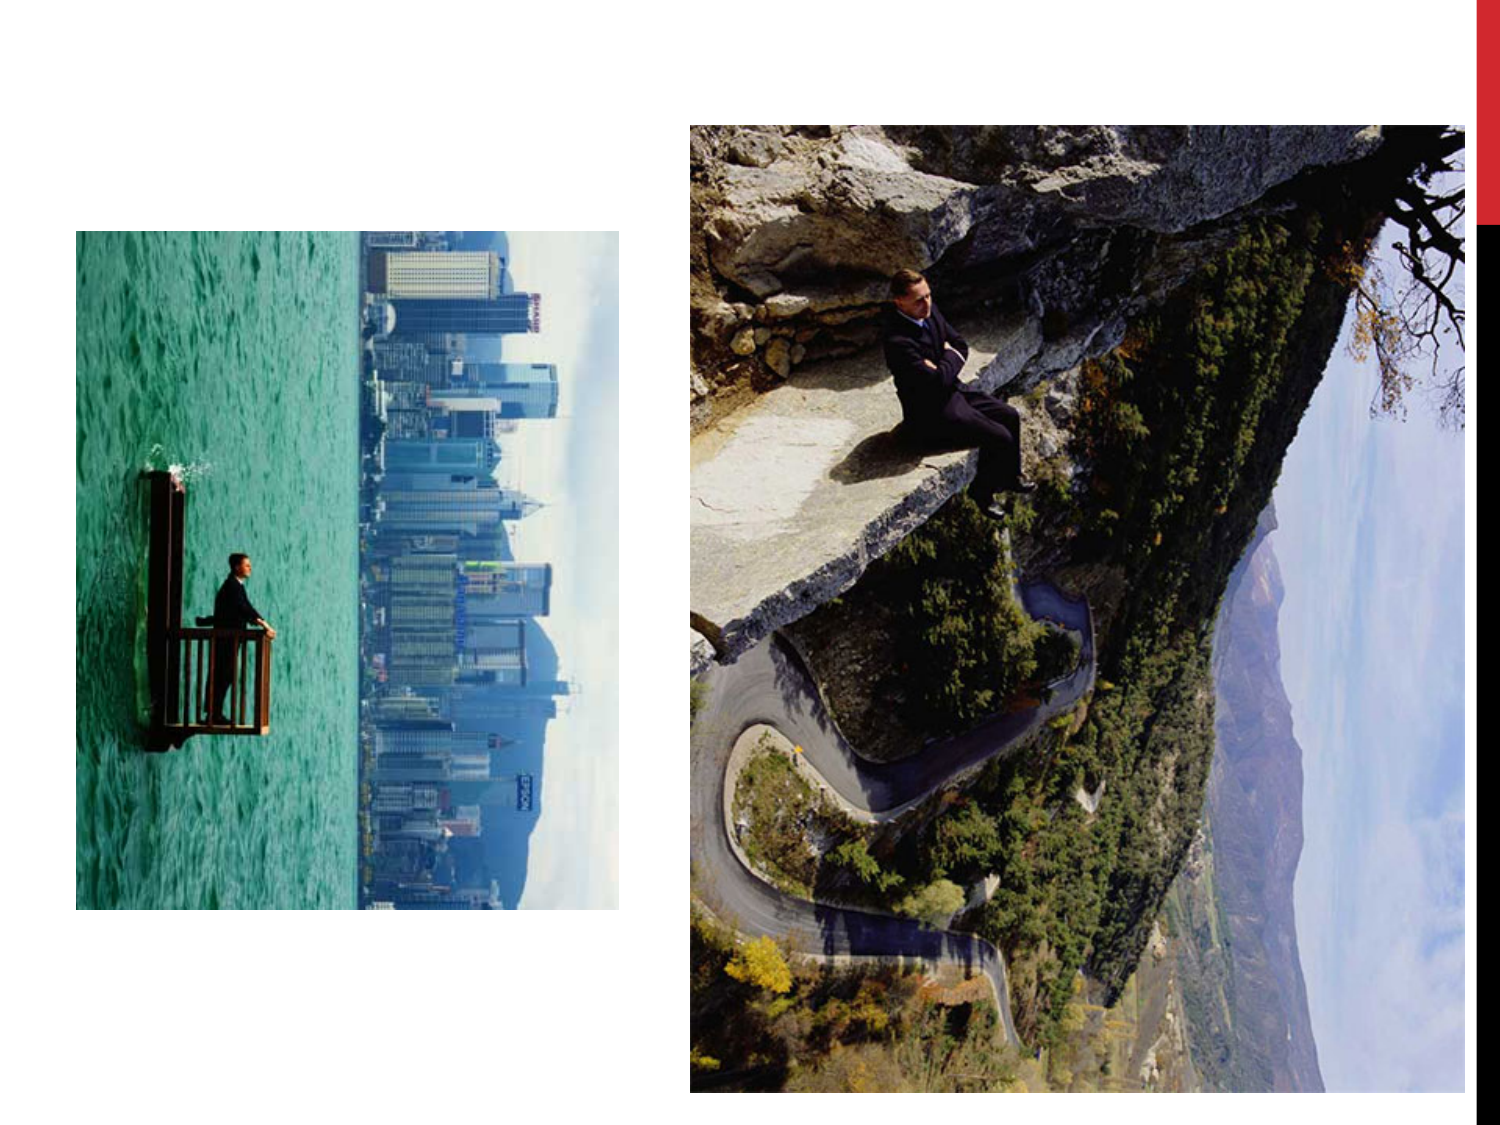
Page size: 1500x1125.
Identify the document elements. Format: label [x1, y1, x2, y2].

picture [690, 124, 1465, 1094]
picture [76, 231, 620, 911]
